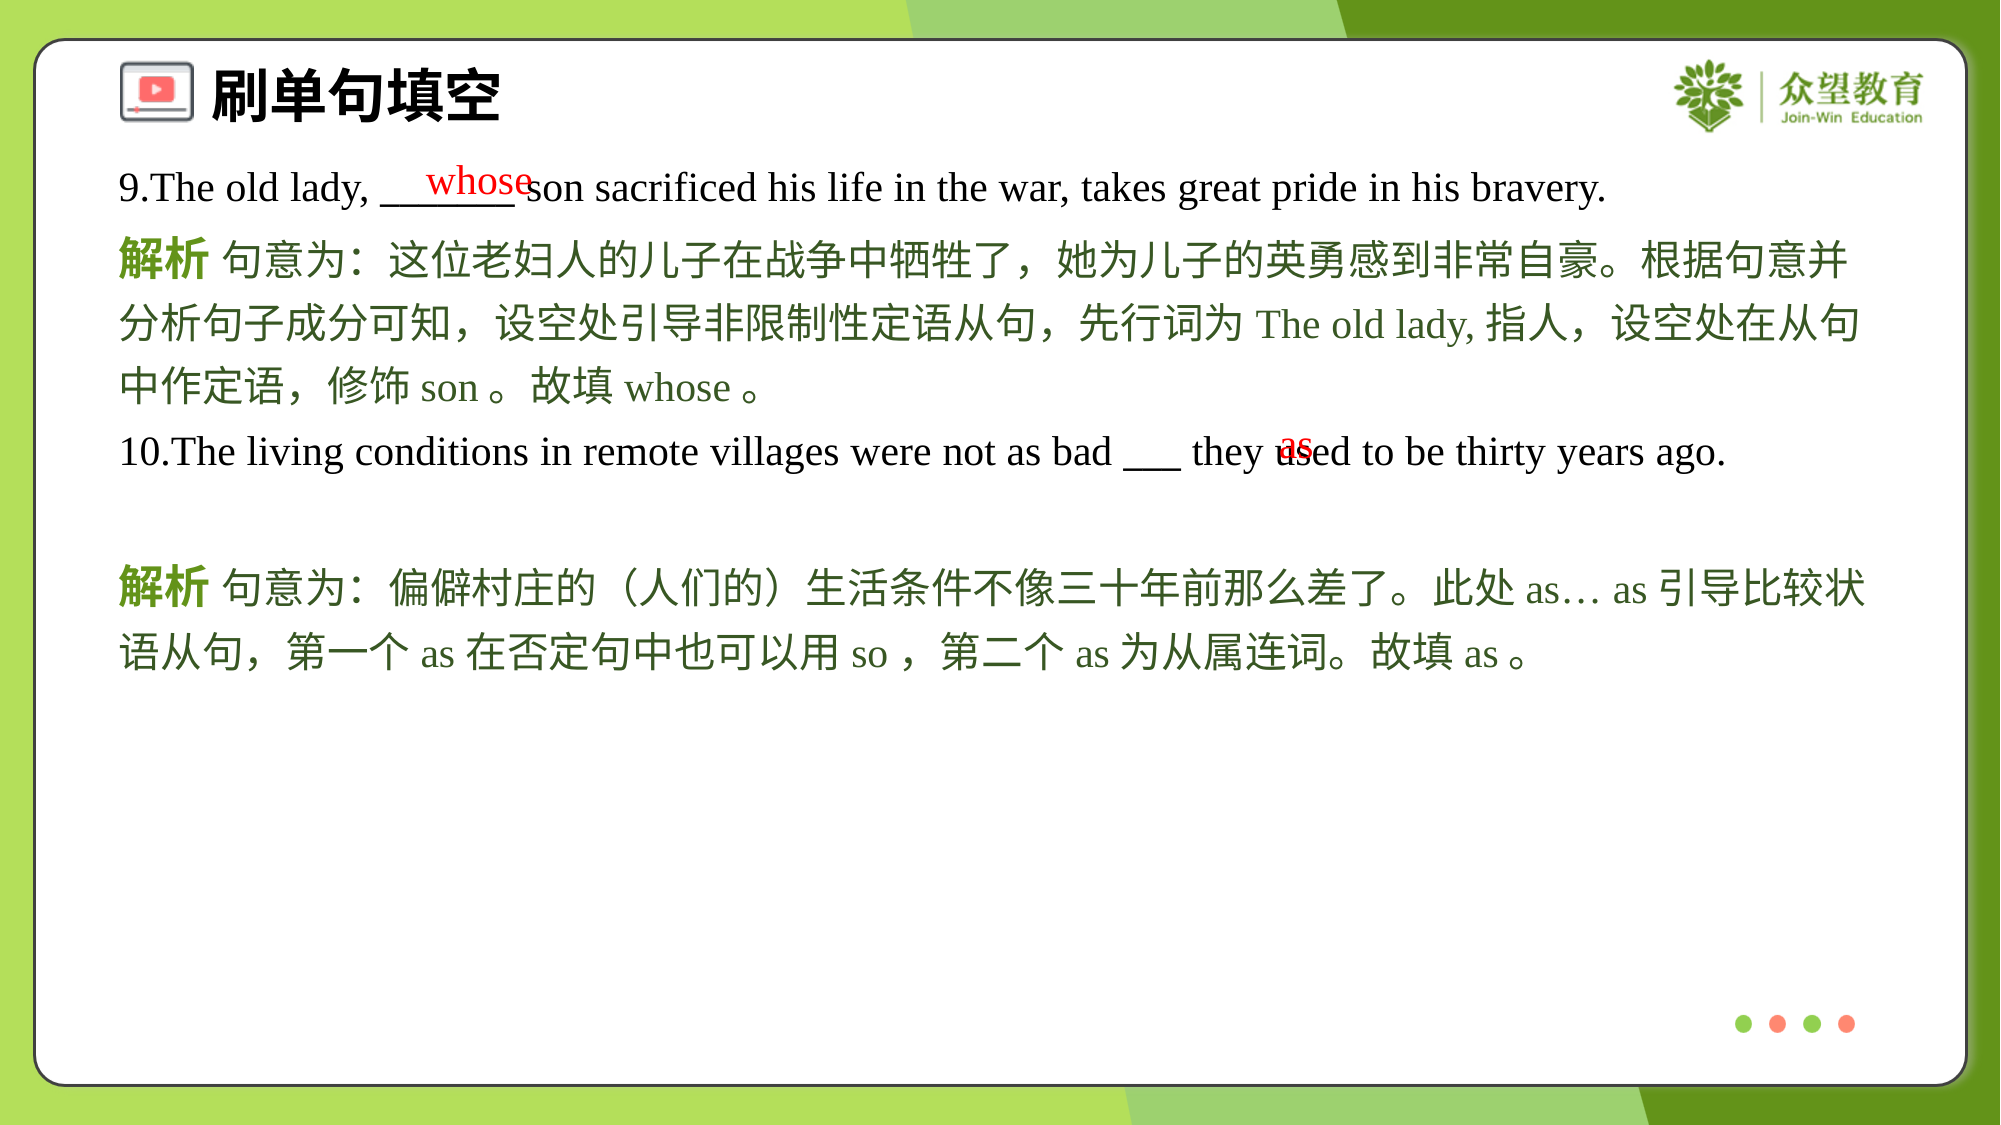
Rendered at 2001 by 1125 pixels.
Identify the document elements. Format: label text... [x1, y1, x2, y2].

picture [0, 0, 2000, 1125]
text_box 10.The living conditions in remote villages were not as bad ___ they used to be thirty years ago. [118, 411, 1883, 532]
text_box as [1274, 404, 1319, 463]
text_box whose [421, 140, 538, 199]
text_box 解析 句意为：偏僻村庄的（人们的）生活条件不像三十年前那么差了。此处as… as引导比较状语从句，第一个as在否定句中也可以用so，第二个as为从属连词。故填as。 [118, 544, 1883, 671]
text_box 9.The old lady, _______ son sacrificed his life in the war, takes great pride in his bravery. [118, 146, 1883, 204]
text_box 解析 句意为：这位老妇人的儿子在战争中牺牲了，她为儿子的英勇感到非常自豪。根据句意并分析句子成分可知，设空处引导非限制性定语从句，先行词为The old lady,指人，设空处在从句中作定语，修饰son。故填whose。 [118, 215, 1883, 405]
